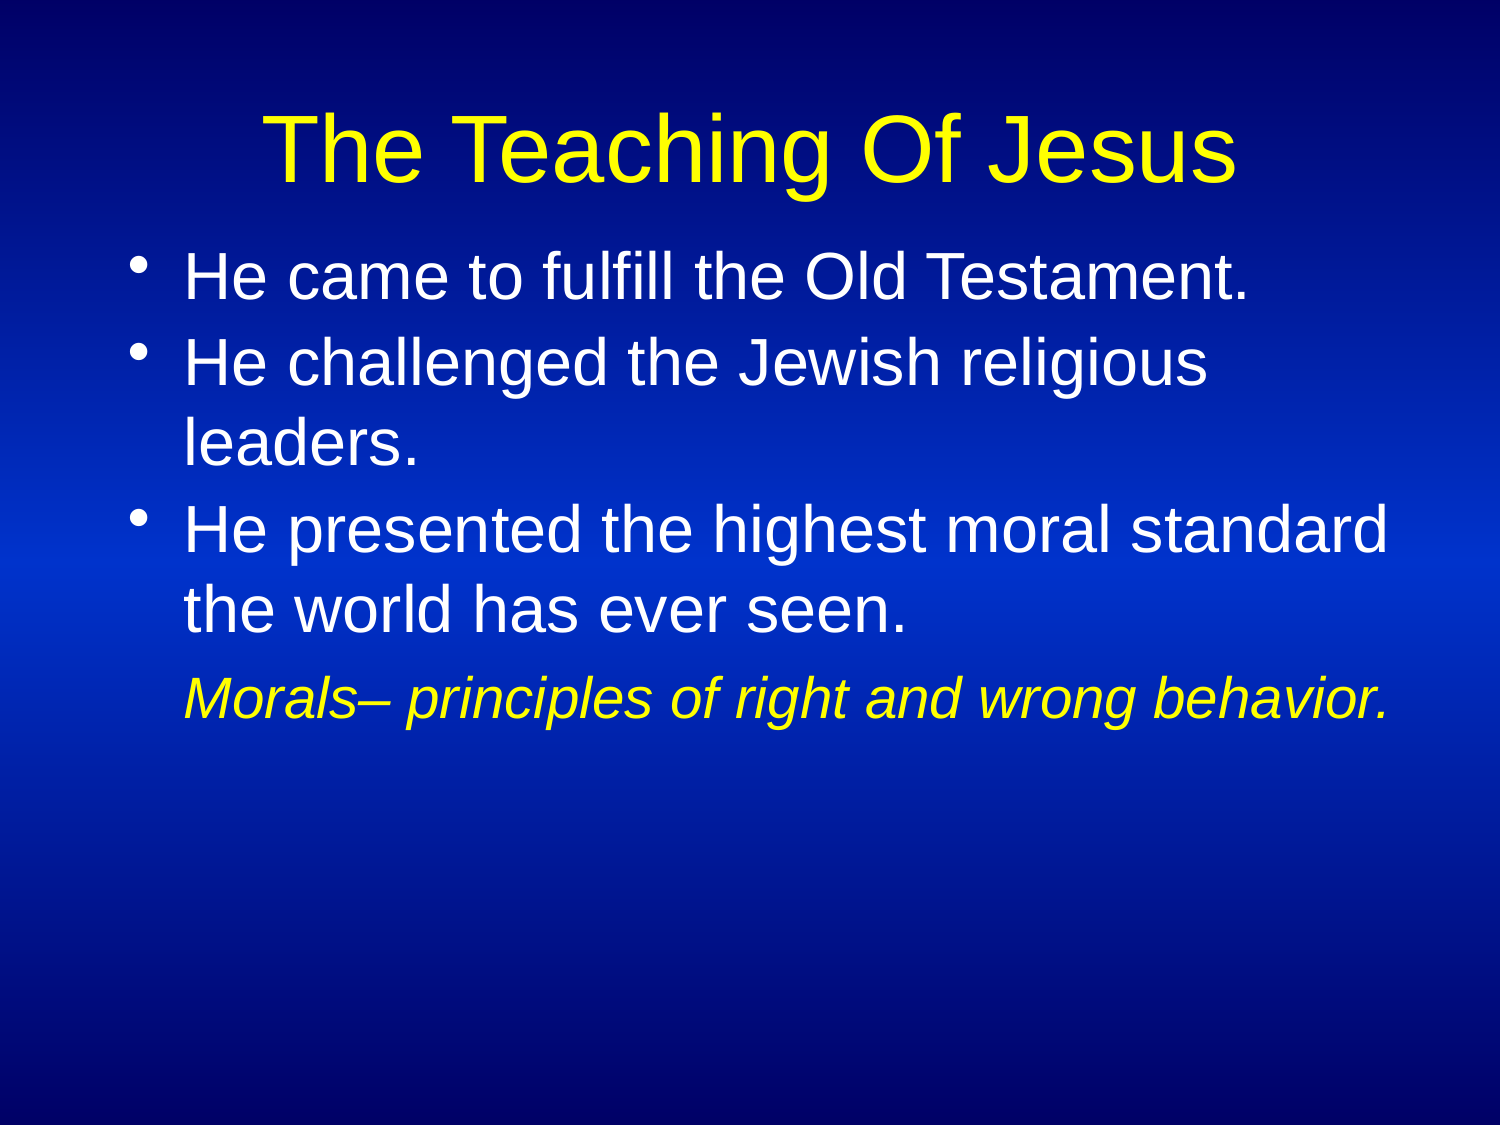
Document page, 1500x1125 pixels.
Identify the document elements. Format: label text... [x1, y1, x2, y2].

title The Teaching Of Jesus [37, 50, 1463, 238]
list He came to fulfill the Old Testament. He challenged the Jewish religious leaders. He presented the highest moral standard the world has ever seen. Morals– principles of right and wrong behavior. [112, 224, 1463, 825]
